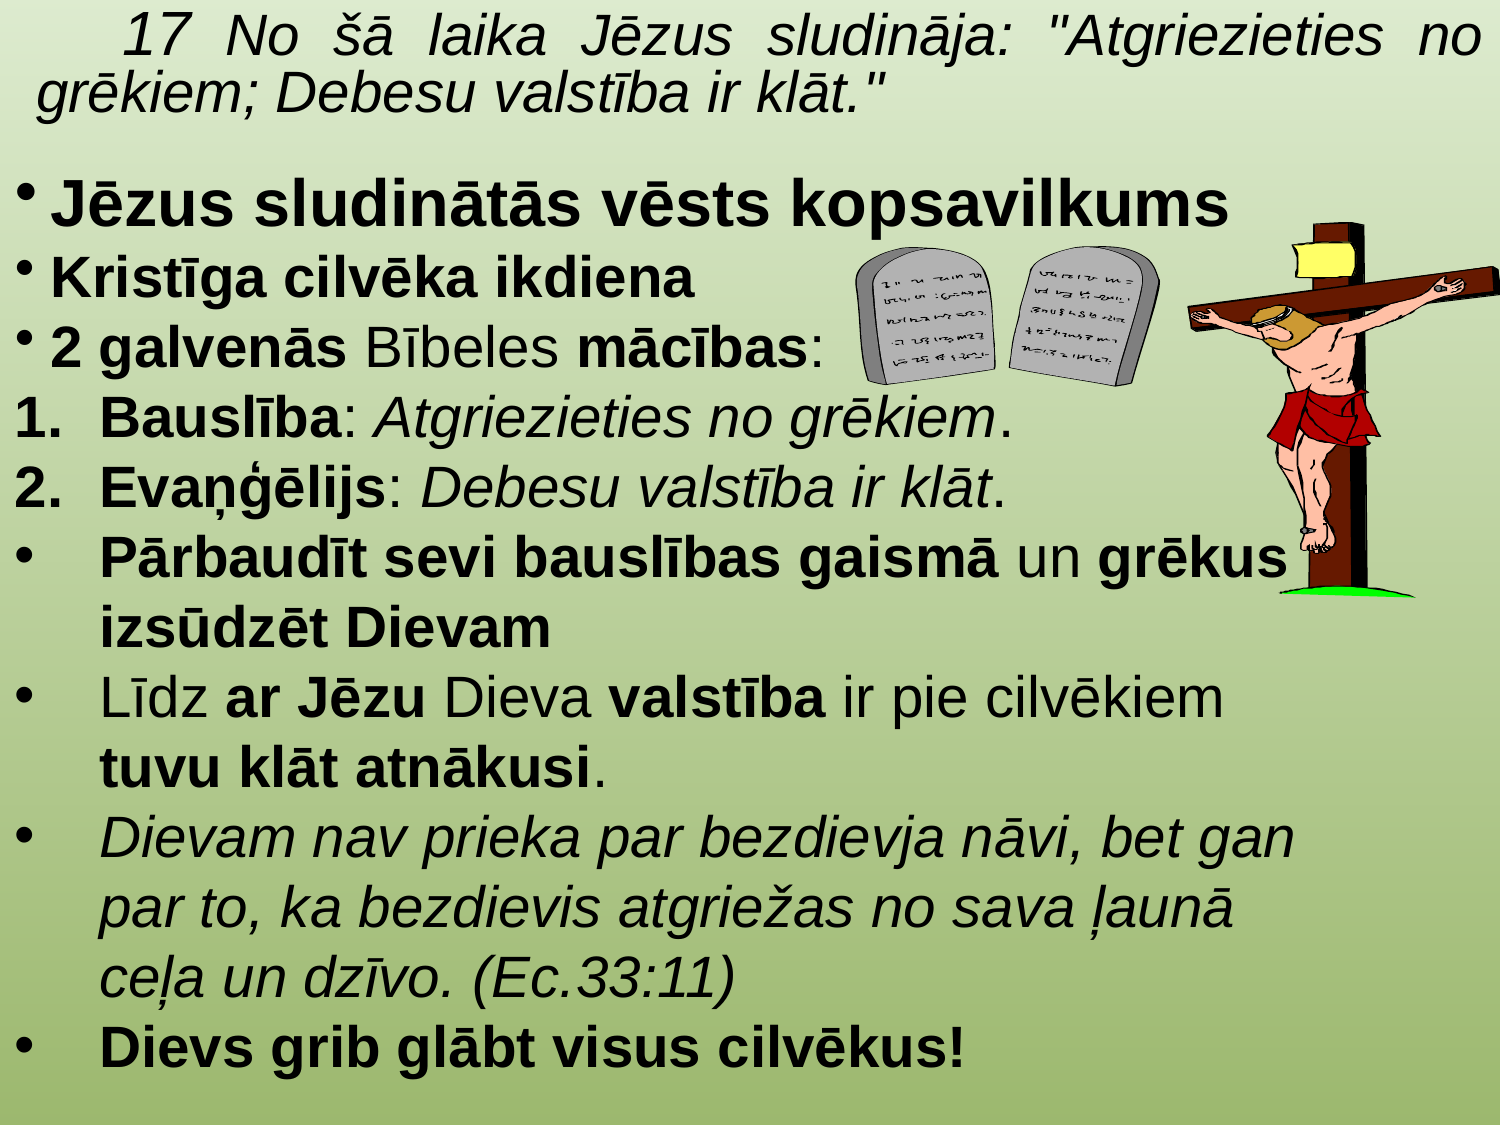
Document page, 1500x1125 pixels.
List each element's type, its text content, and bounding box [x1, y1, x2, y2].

picture [855, 245, 1161, 387]
picture [1185, 222, 1500, 598]
text_box Jēzus sludinātās vēsts kopsavilkums Kristīga cilvēka ikdiena 2 galvenās Bībeles mācības: Bauslība: Atgriezieties no grēkiem. Evaņģēlijs: Debesu valstība ir klāt. Pārbaudīt sevi bauslības gaismā un grēkus izsūdzēt Dievam Līdz ar Jēzu Dieva valstība ir pie cilvēkiem tuvu klāt atnākusi. Dievam nav prieka par bezdievja nāvi, bet gan par to, ka bezdievis atgriežas no sava ļaunā ceļa un dzīvo. (Ec.33:11) Dievs grib glābt visus cilvēkus! [0, 152, 1360, 1087]
list 17 No šā laika Jēzus sludināja: "Atgriezieties no grēkiem; Debesu valstība ir klāt." [0, 0, 1500, 173]
